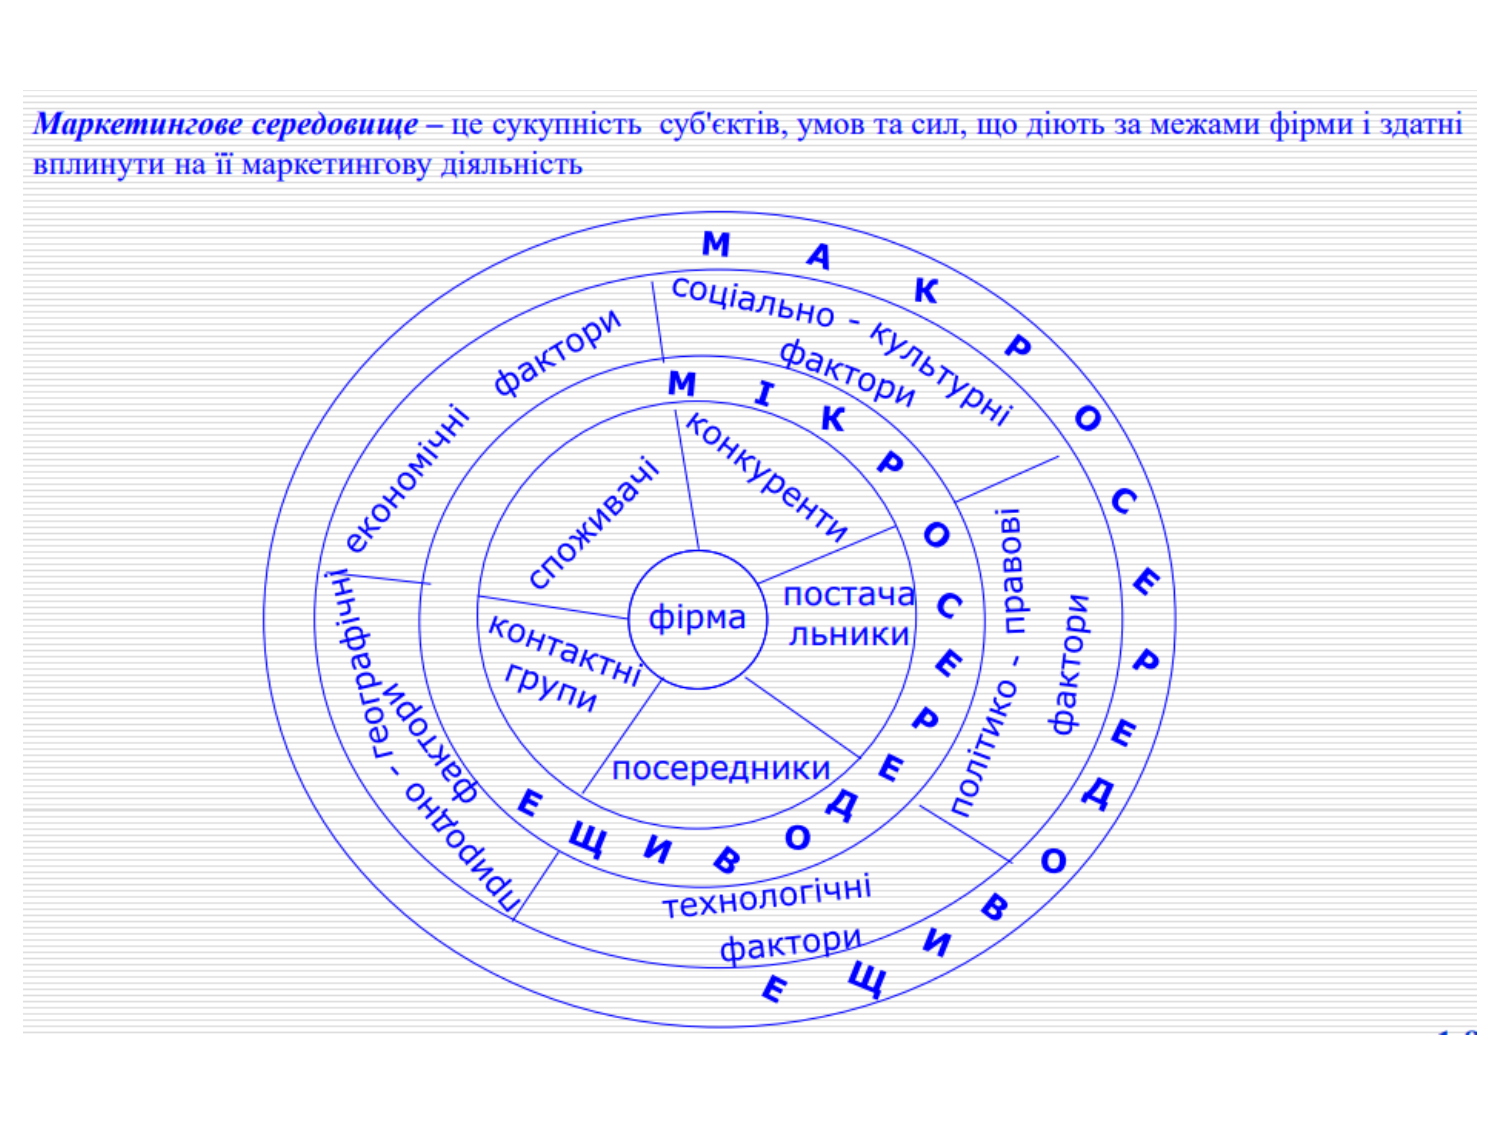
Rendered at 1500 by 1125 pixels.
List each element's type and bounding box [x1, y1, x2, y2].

picture [22, 89, 1478, 1036]
